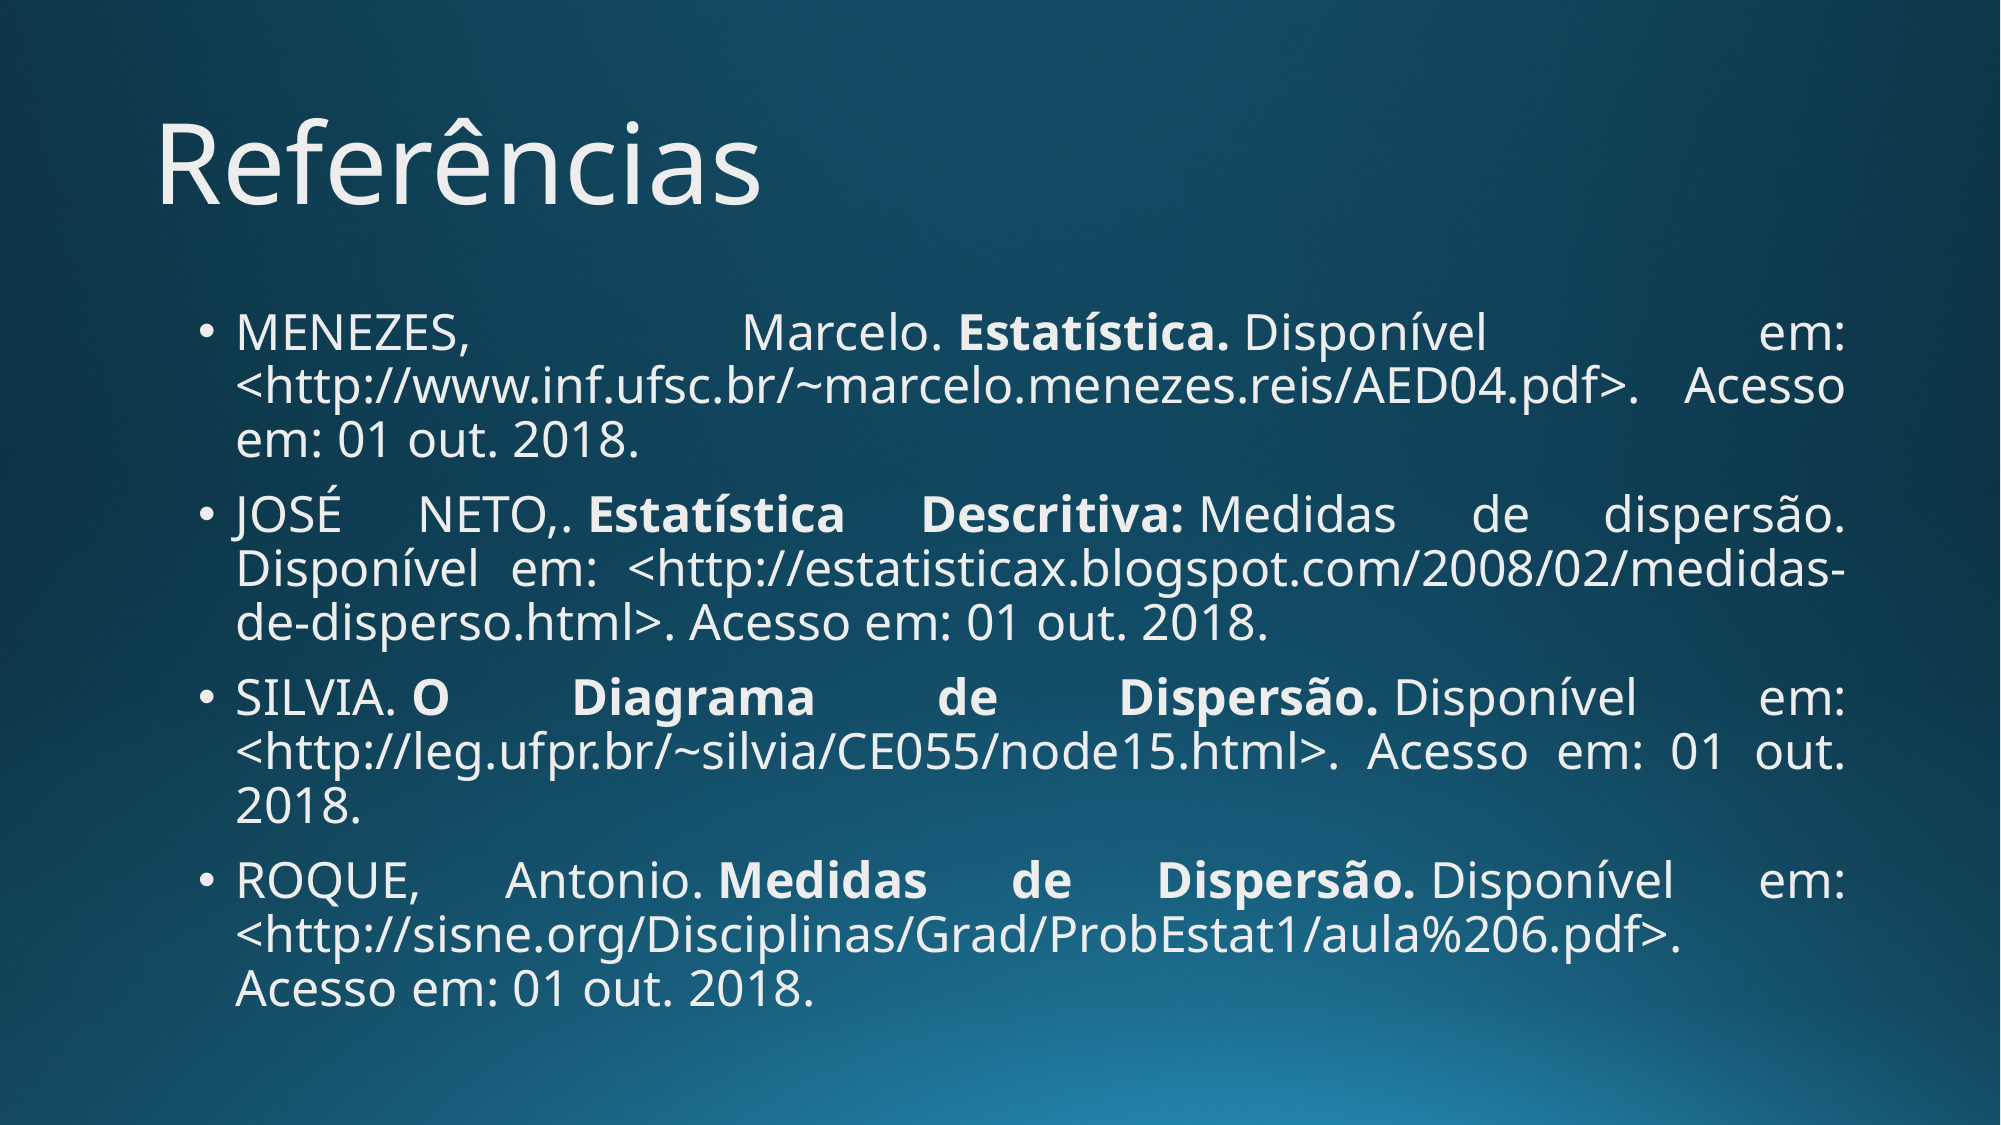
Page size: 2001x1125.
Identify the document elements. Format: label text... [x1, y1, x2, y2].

picture [0, 0, 2001, 1125]
text_box MENEZES, Marcelo. Estatística. Disponível em: <http://www.inf.ufsc.br/~marcelo.menezes.reis/AED04.pdf>. Acesso em: 01 out. 2018. JOSÉ NETO,. Estatística Descritiva: Medidas de dispersão. Disponível em: <http://estatisticax.blogspot.com/2008/02/medidas-de-disperso.html>. Acesso em: 01 out. 2018. SILVIA. O Diagrama de Dispersão. Disponível em: <http://leg.ufpr.br/~silvia/CE055/node15.html>. Acesso em: 01 out. 2018. ROQUE, Antonio. Medidas de Dispersão. Disponível em: <http://sisne.org/Disciplinas/Grad/ProbEstat1/aula%206.pdf>. Acesso em: 01 out. 2018. [183, 299, 1863, 1013]
text_box Referências [137, 59, 1863, 278]
